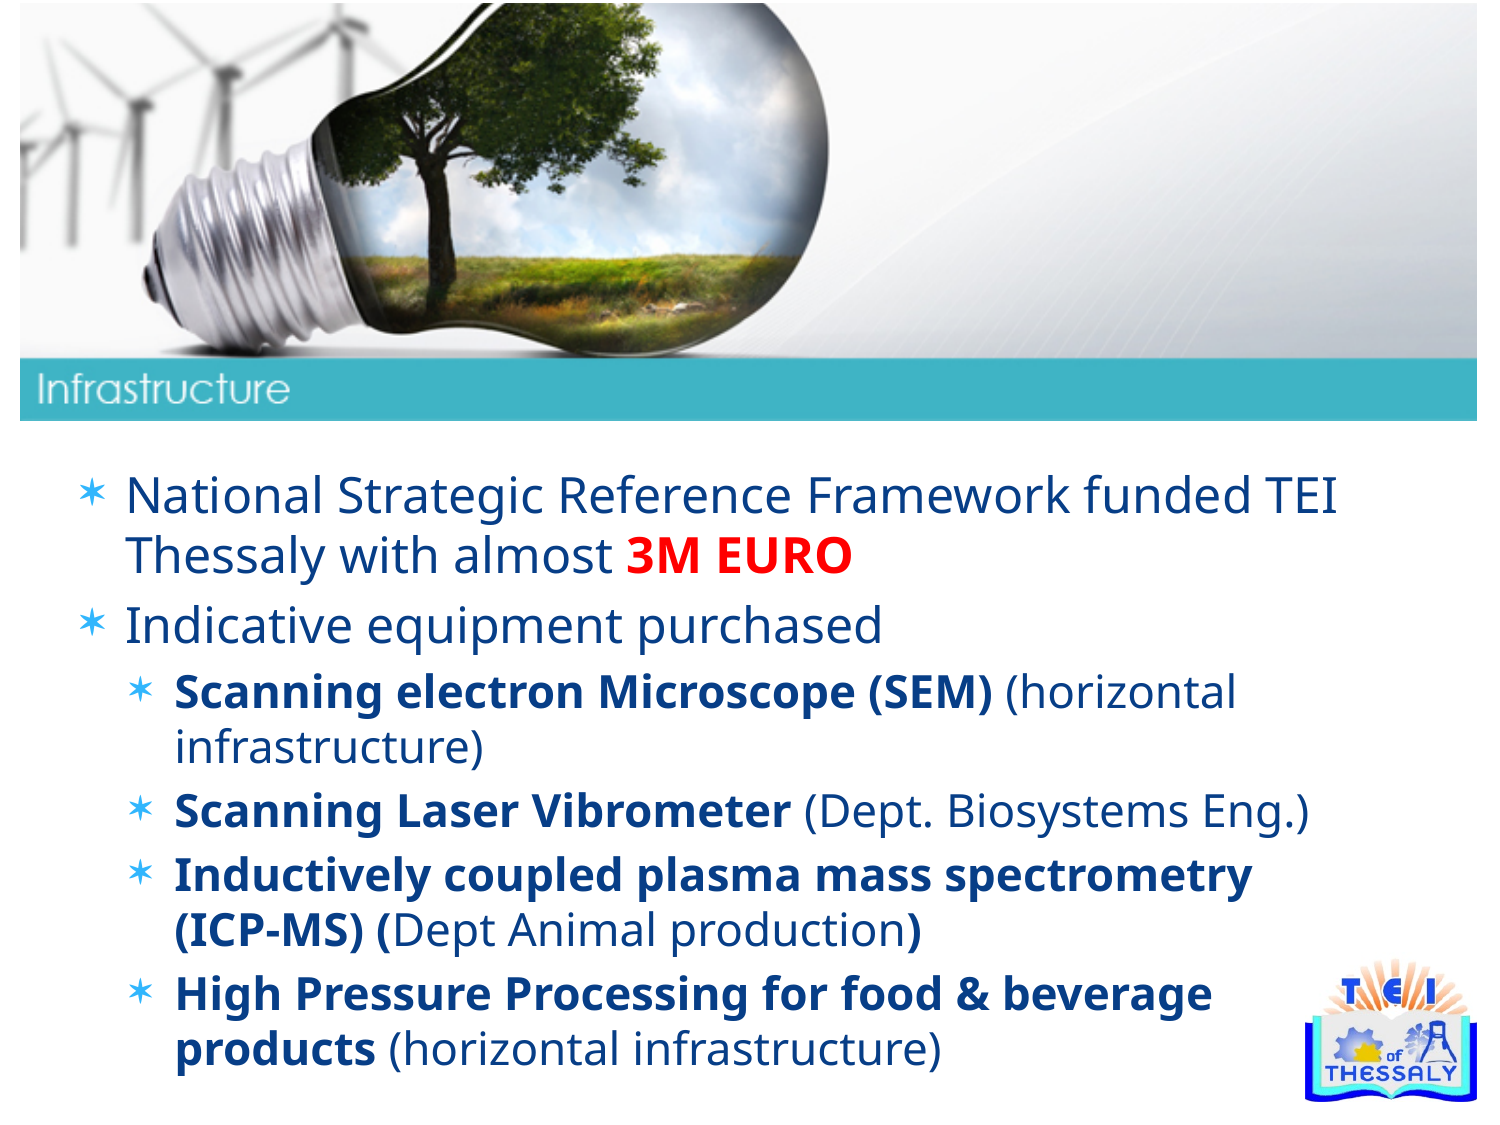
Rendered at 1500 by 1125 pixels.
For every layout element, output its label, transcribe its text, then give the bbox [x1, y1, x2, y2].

picture [19, 3, 1477, 421]
list National Strategic Reference Framework funded TEI Thessaly with almost 3M EURO Indicative equipment purchased Scanning electron Microscope (SEM) (horizontal infrastructure) Scanning Laser Vibrometer (Dept. Biosystems Eng.) Inductively coupled plasma mass spectrometry (ICP-MS) (Dept Animal production) High Pressure Processing for food & beverage products (horizontal infrastructure) [64, 456, 1371, 1083]
picture [1304, 951, 1477, 1102]
